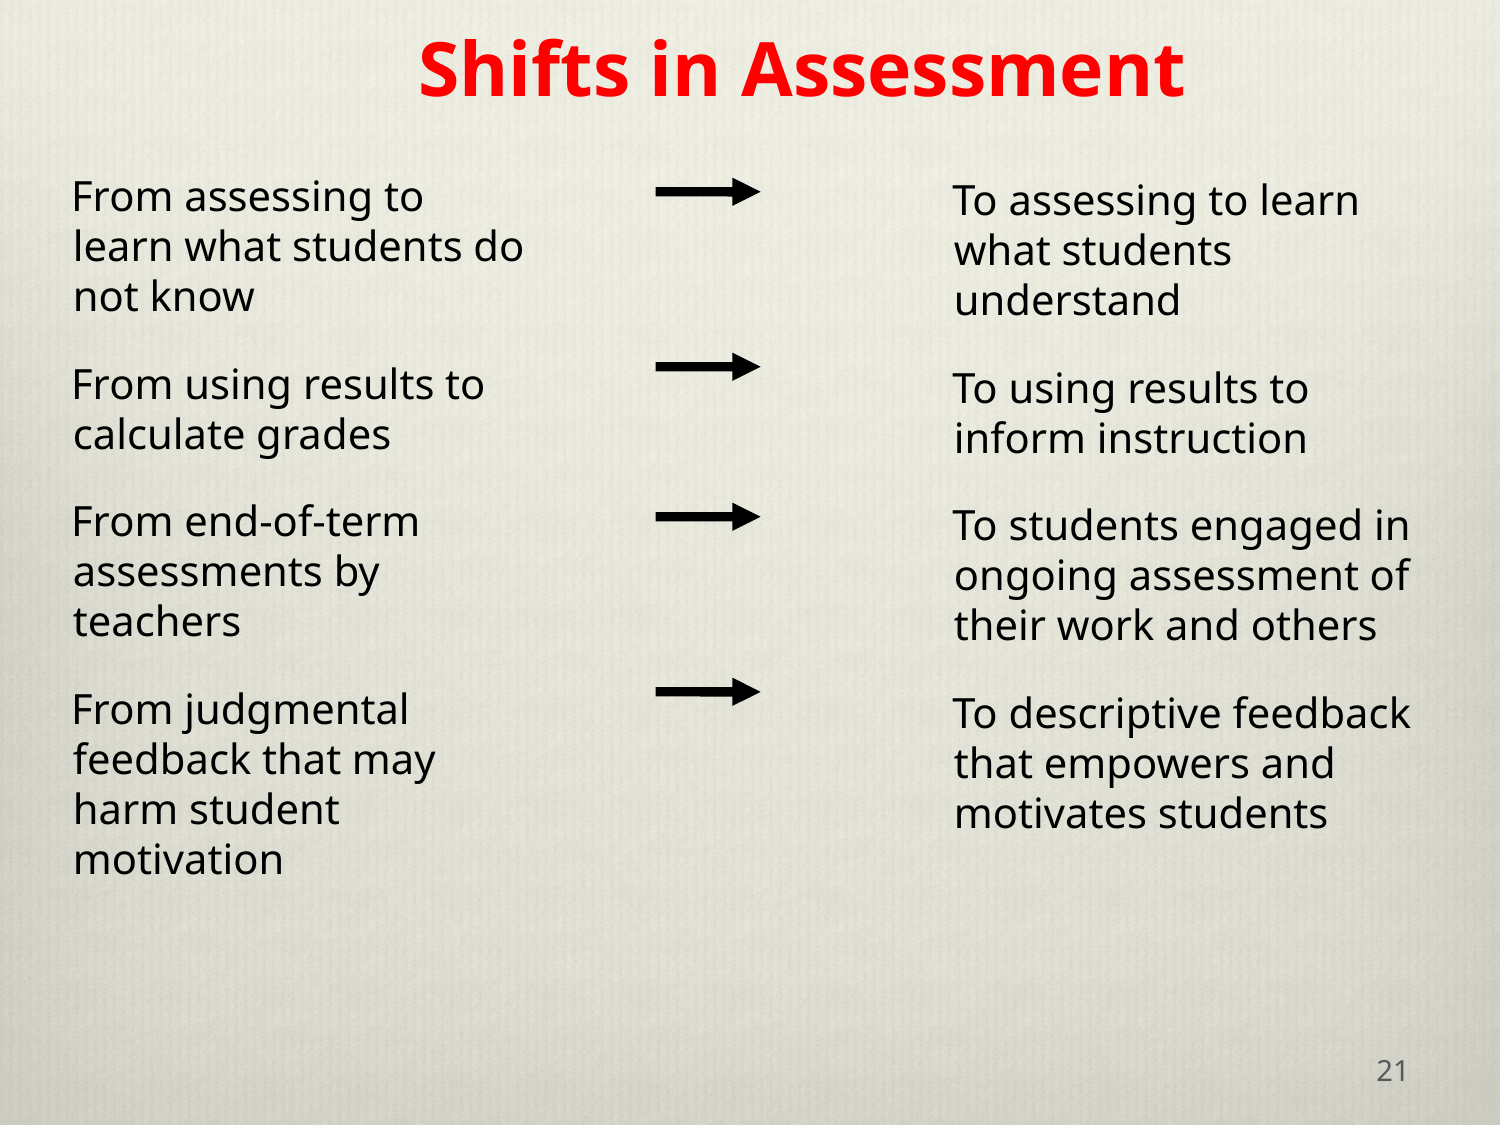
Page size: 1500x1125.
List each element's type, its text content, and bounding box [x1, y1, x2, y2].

slide_number 21 [1074, 1042, 1425, 1103]
text_box To assessing to learn what students understand To using results to inform instruction To students engaged in ongoing assessment of their work and others To descriptive feedback that empowers and motivates students [937, 166, 1450, 1021]
text_box From assessing to learn what students do not know From using results to calculate grades From end-of-term assessments by teachers From judgmental feedback that may harm student motivation [56, 162, 543, 1059]
text_box [655, 685, 761, 699]
title Shifts in Assessment [221, 9, 1384, 123]
text_box [655, 510, 761, 523]
text_box [655, 360, 761, 373]
text_box [655, 185, 761, 199]
